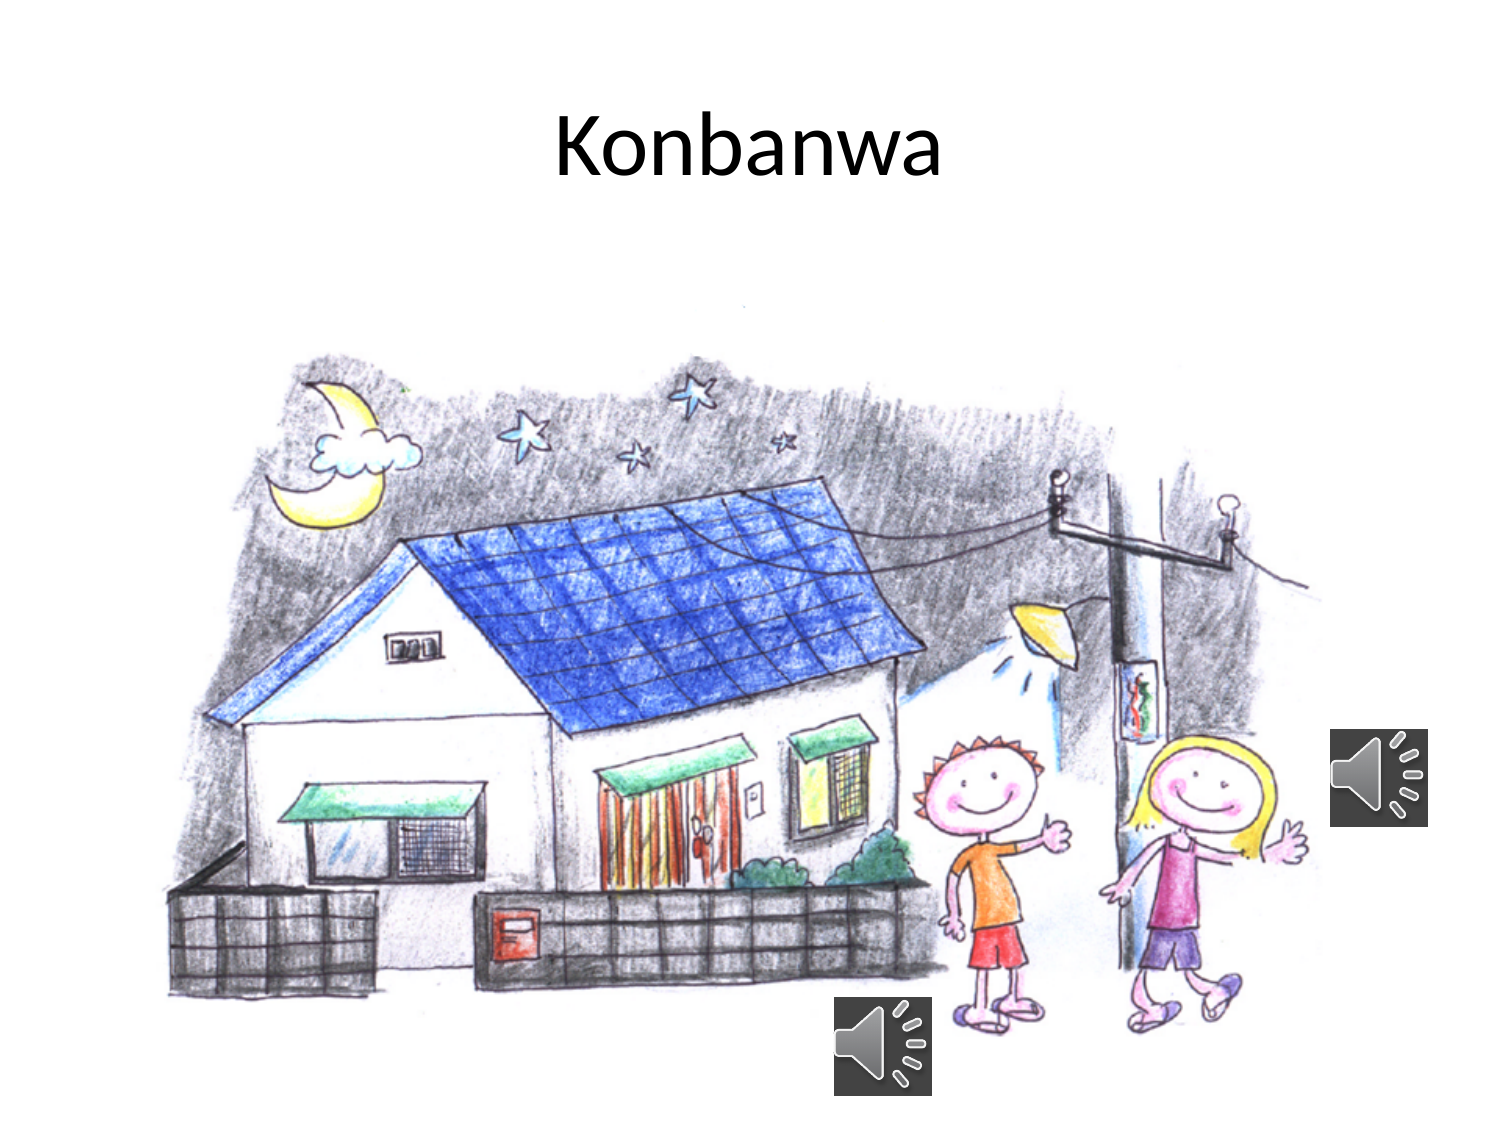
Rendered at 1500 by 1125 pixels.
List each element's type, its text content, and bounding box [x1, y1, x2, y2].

picture [108, 207, 1430, 1104]
title Konbanwa [75, 45, 1425, 233]
